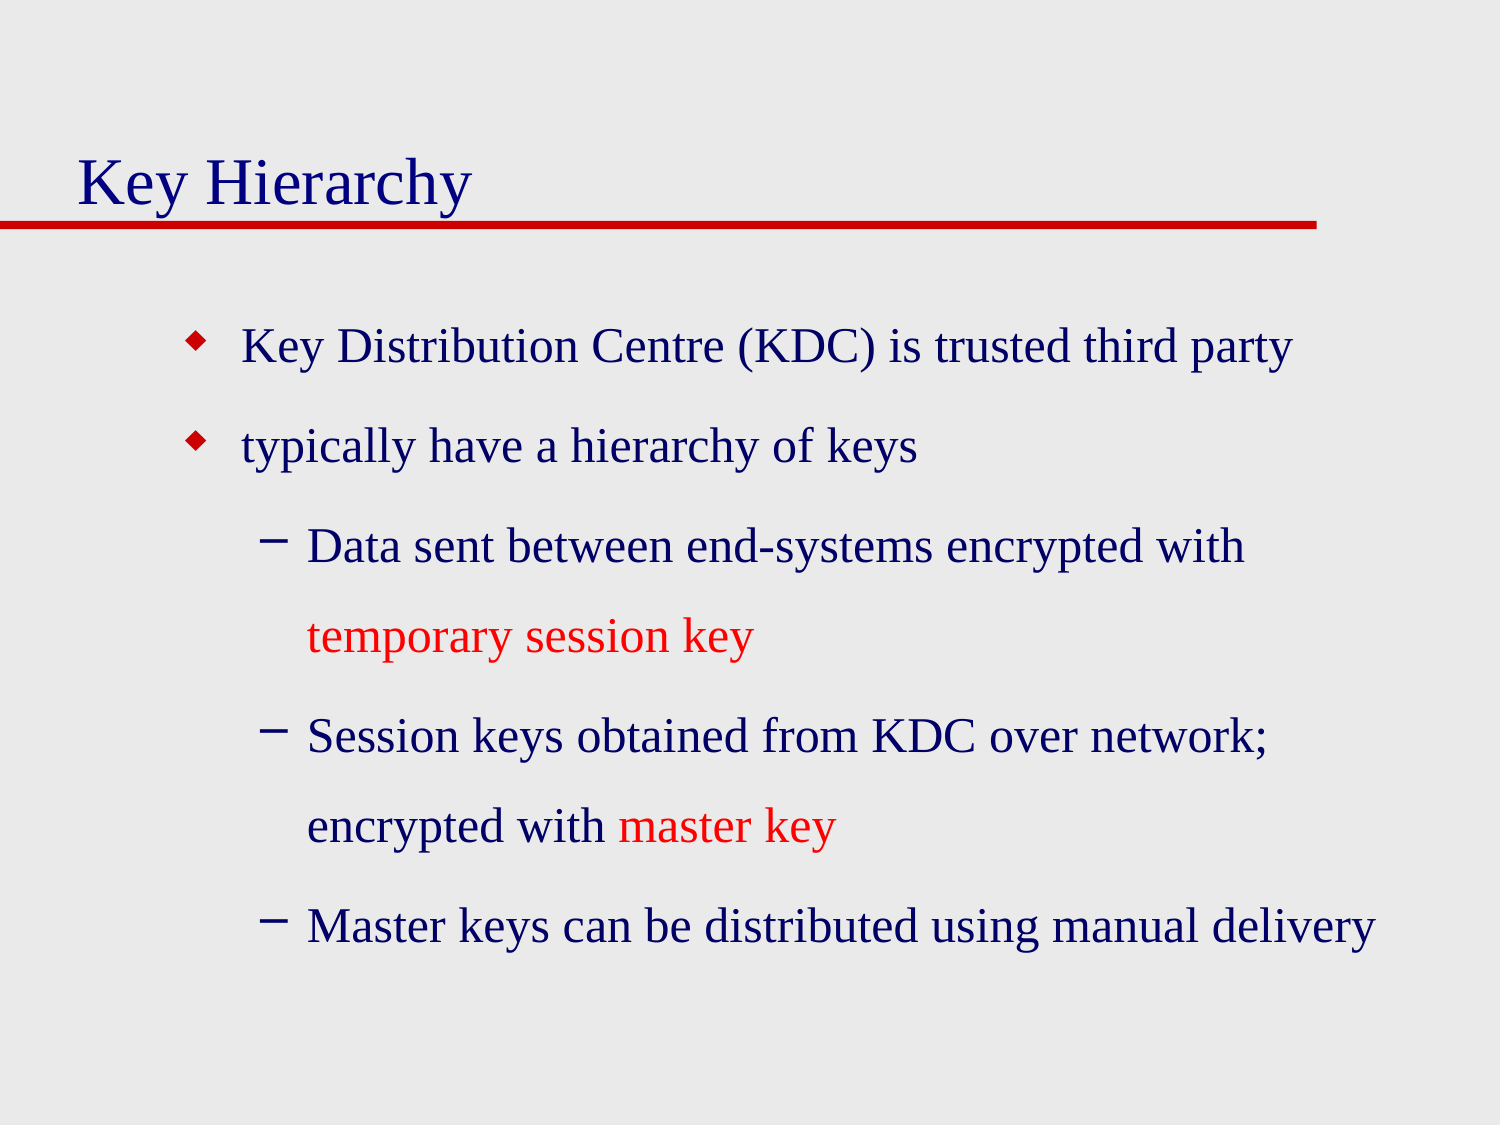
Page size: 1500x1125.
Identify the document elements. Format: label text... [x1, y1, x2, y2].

list Key Distribution Centre (KDC) is trusted third party typically have a hierarchy of keys Data sent between end-systems encrypted with temporary session key Session keys obtained from KDC over network; encrypted with master key Master keys can be distributed using manual delivery [169, 274, 1438, 951]
title Key Hierarchy [62, 43, 1338, 226]
